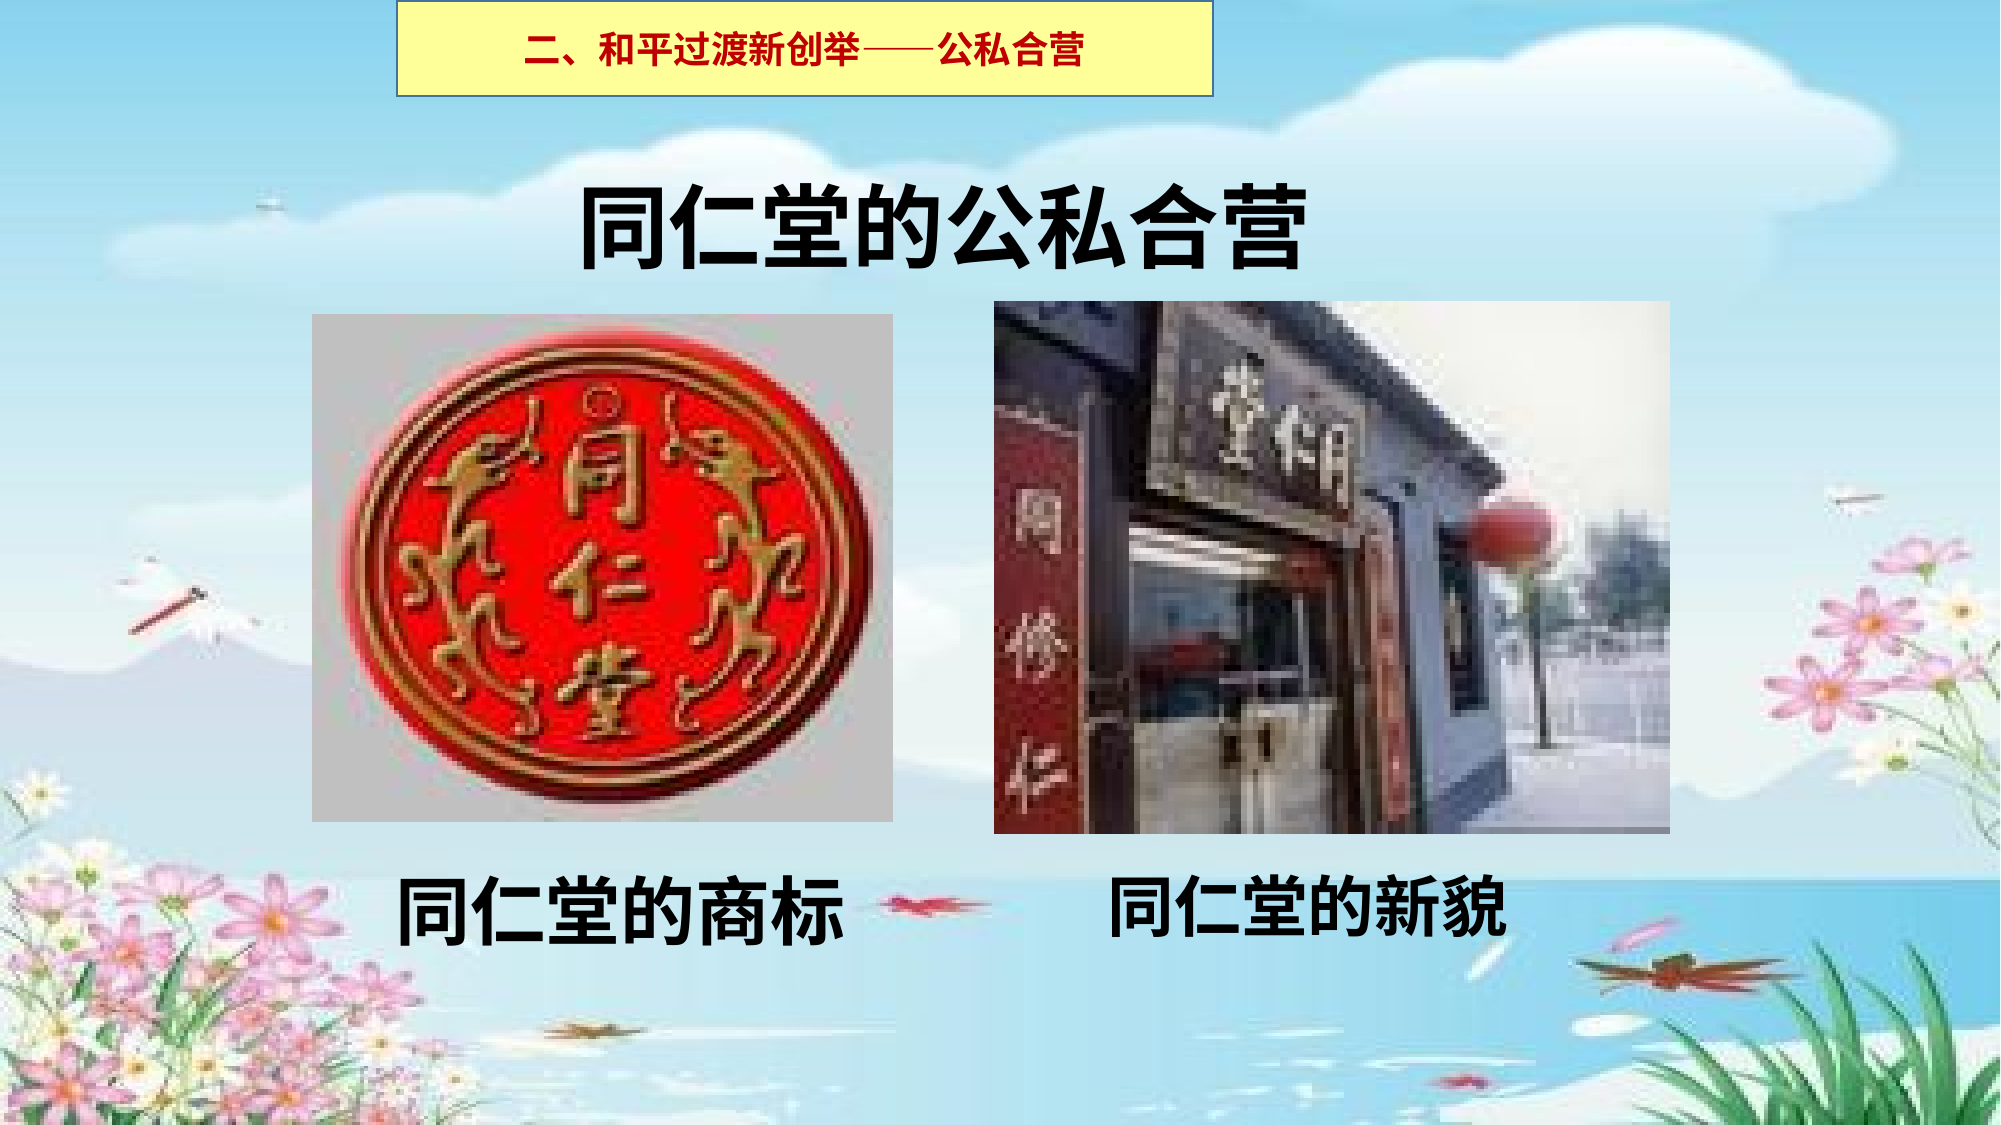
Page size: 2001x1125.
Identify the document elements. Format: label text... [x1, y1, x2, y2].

picture [0, 0, 2001, 1125]
text_box 同仁堂的商标 [380, 857, 893, 962]
text_box 同仁堂的新貌 [1092, 857, 1572, 952]
text_box [387, 962, 938, 1038]
text_box 二、和平过渡新创举——公私合营 [396, 0, 1214, 97]
text_box 同仁堂的公私合营 [562, 162, 1400, 288]
